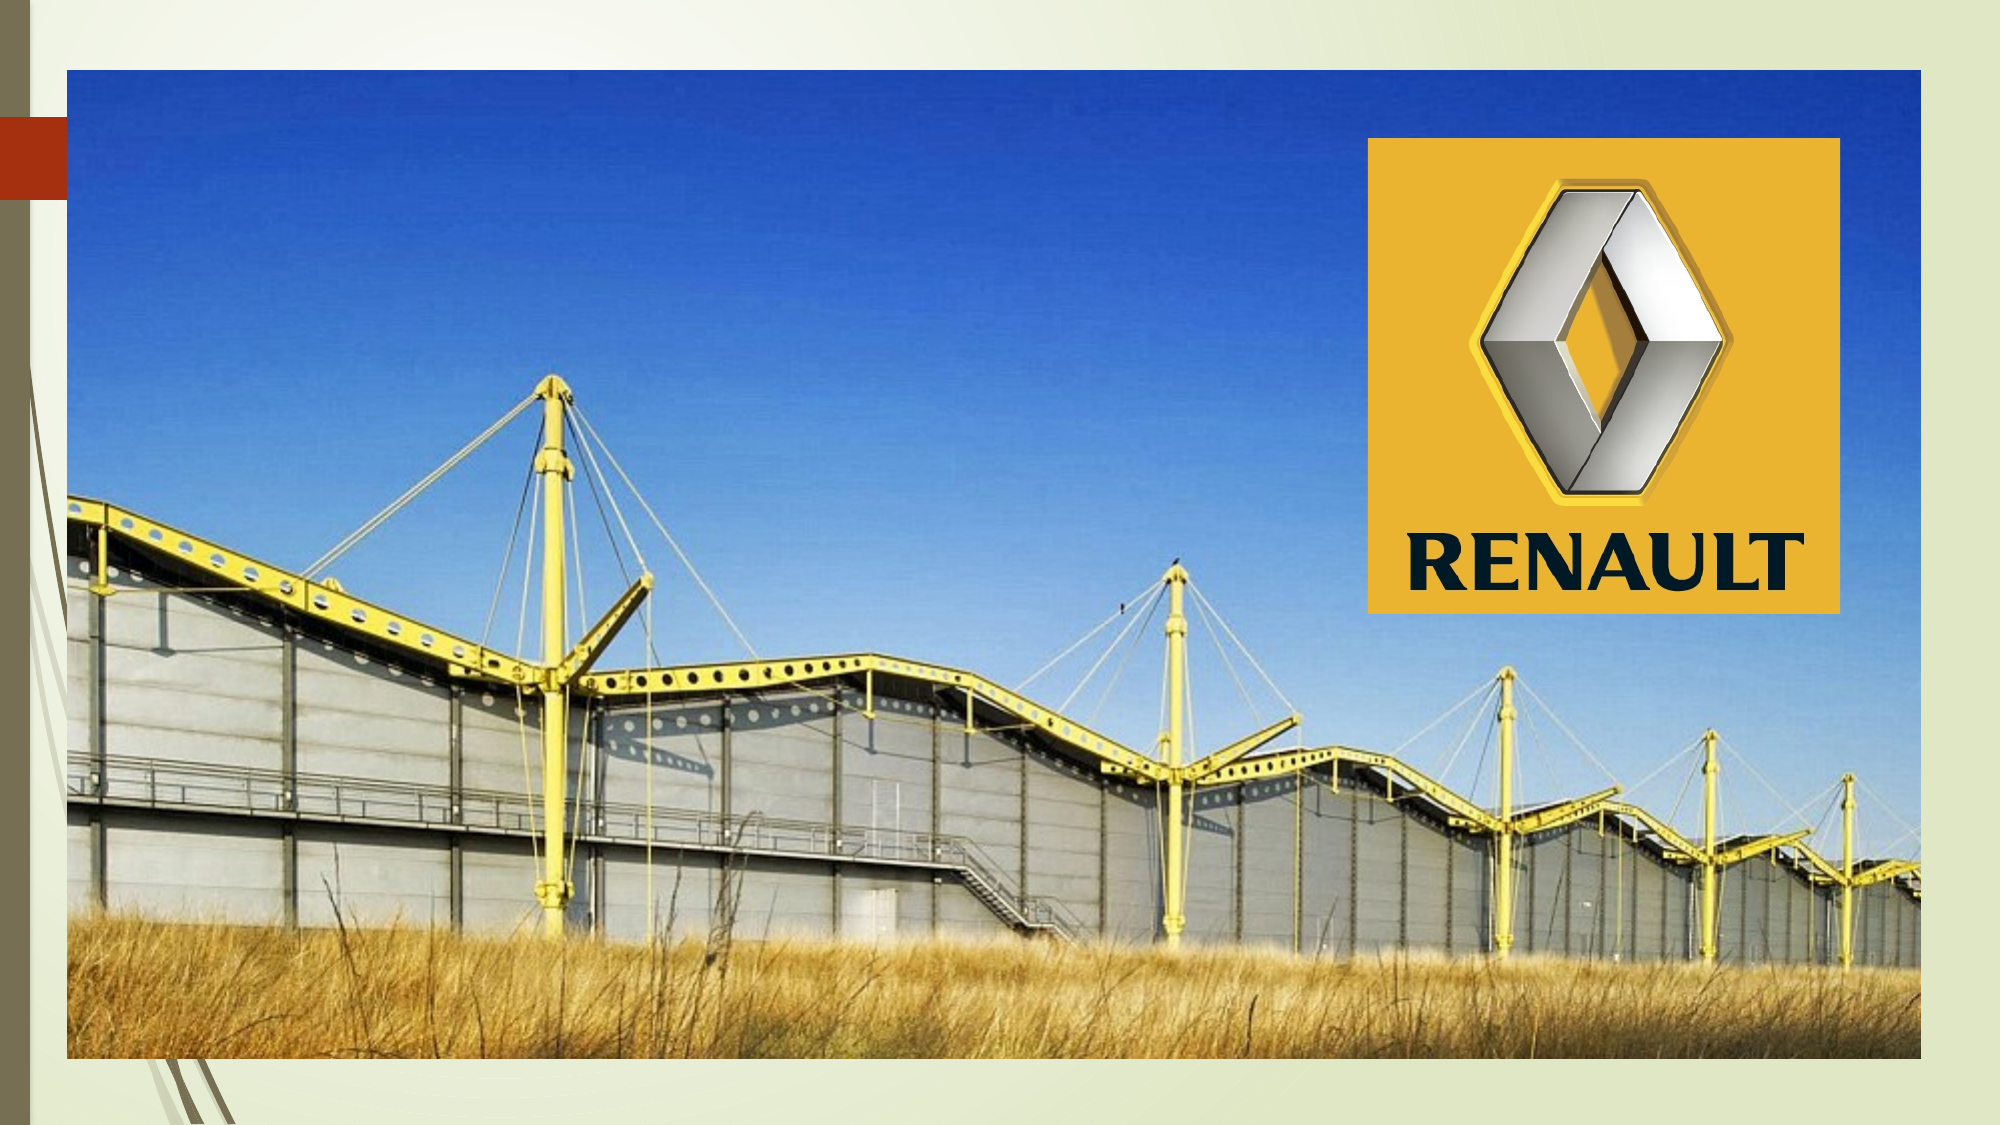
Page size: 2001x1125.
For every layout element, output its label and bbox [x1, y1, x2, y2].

picture [66, 70, 1922, 1060]
